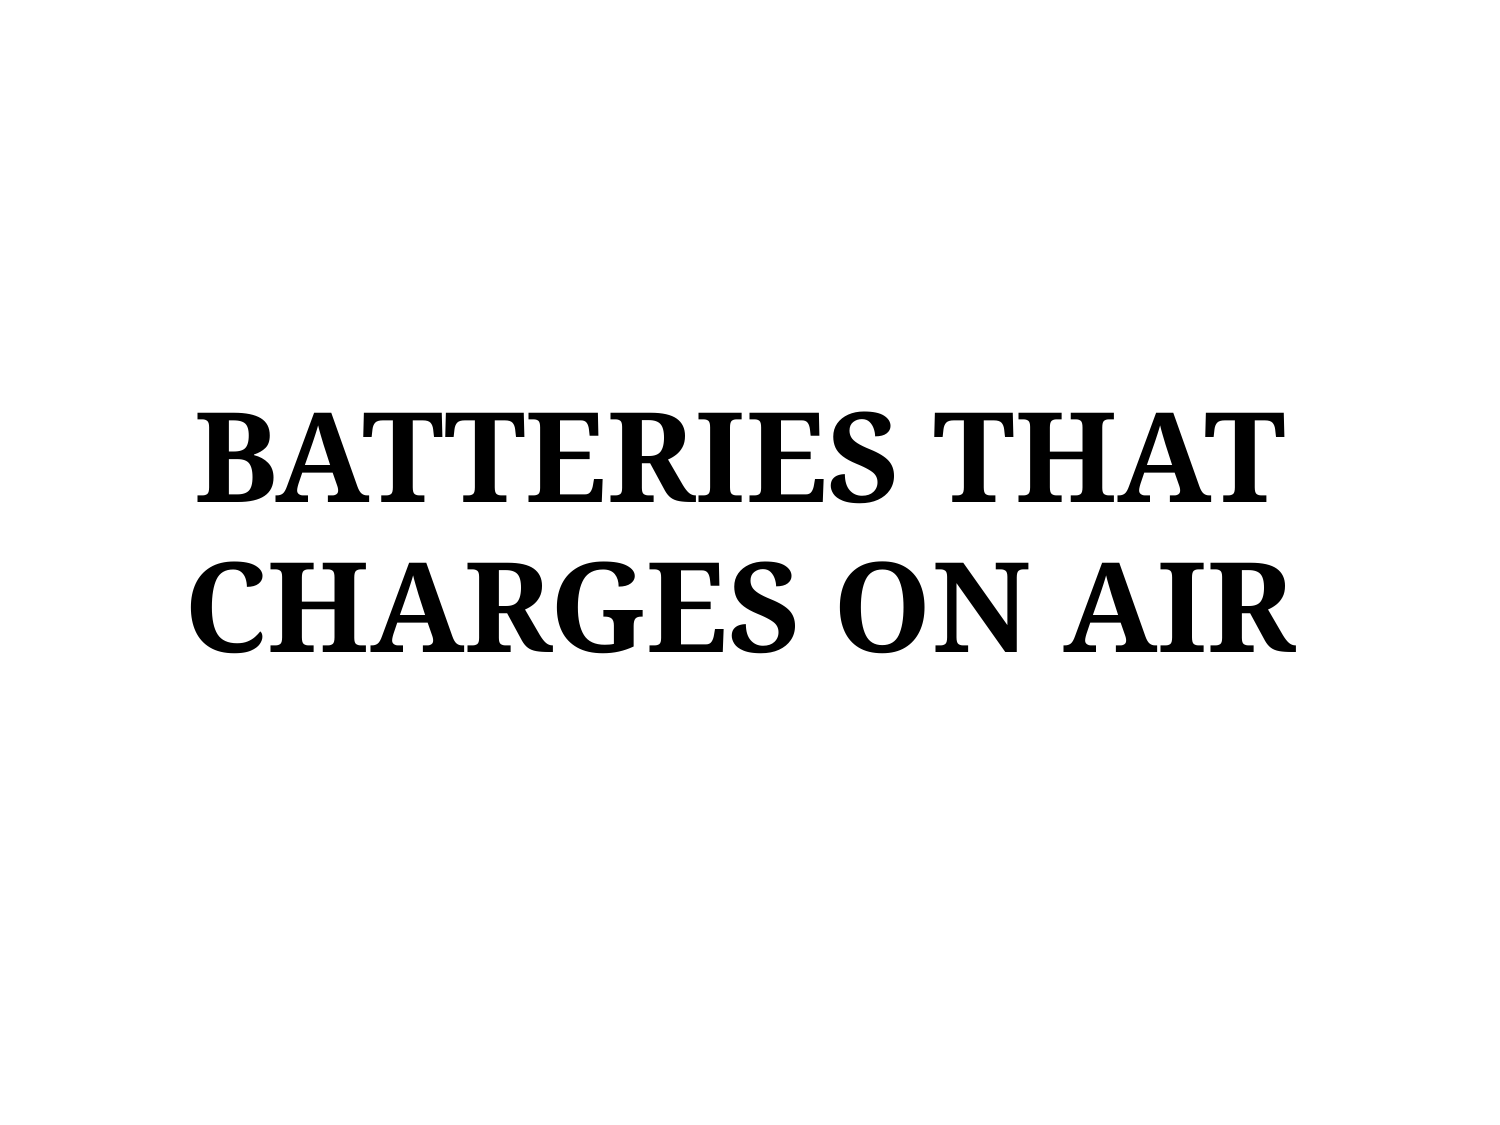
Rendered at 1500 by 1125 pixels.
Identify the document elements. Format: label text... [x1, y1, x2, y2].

title BATTERIES THAT CHARGES ON AIR [46, 316, 1435, 739]
